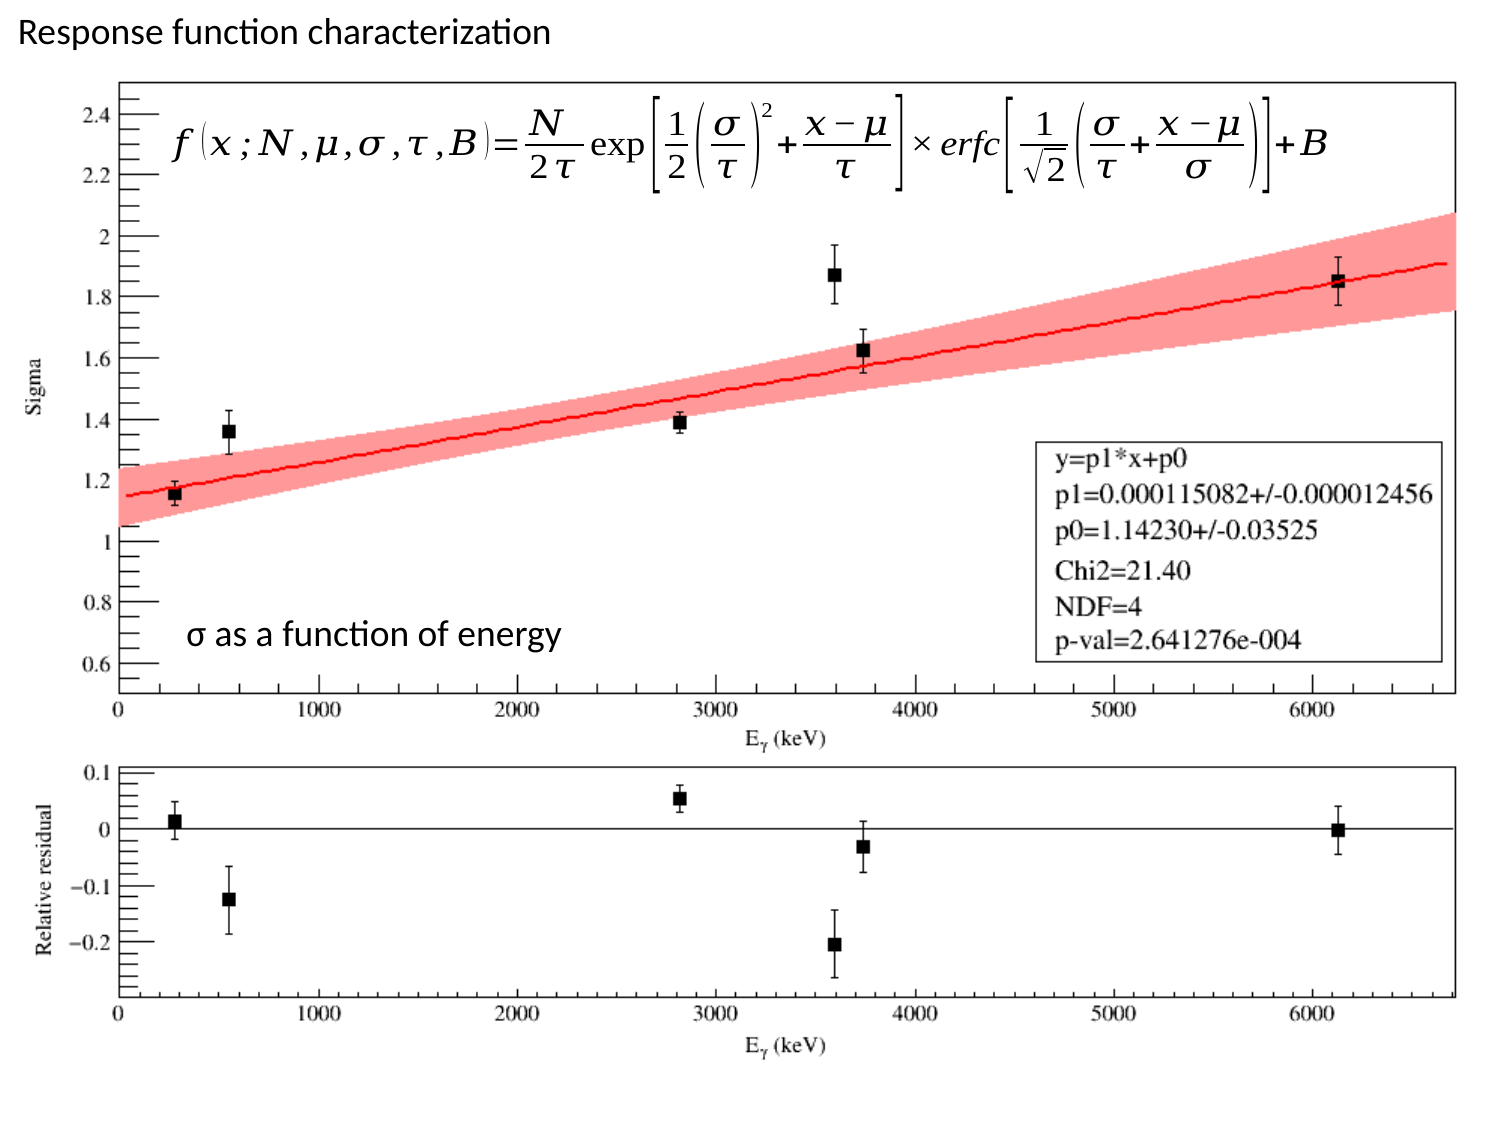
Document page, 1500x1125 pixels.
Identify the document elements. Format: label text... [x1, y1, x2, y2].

picture [0, 55, 1500, 1069]
text_box Response function characterization [3, 0, 568, 55]
